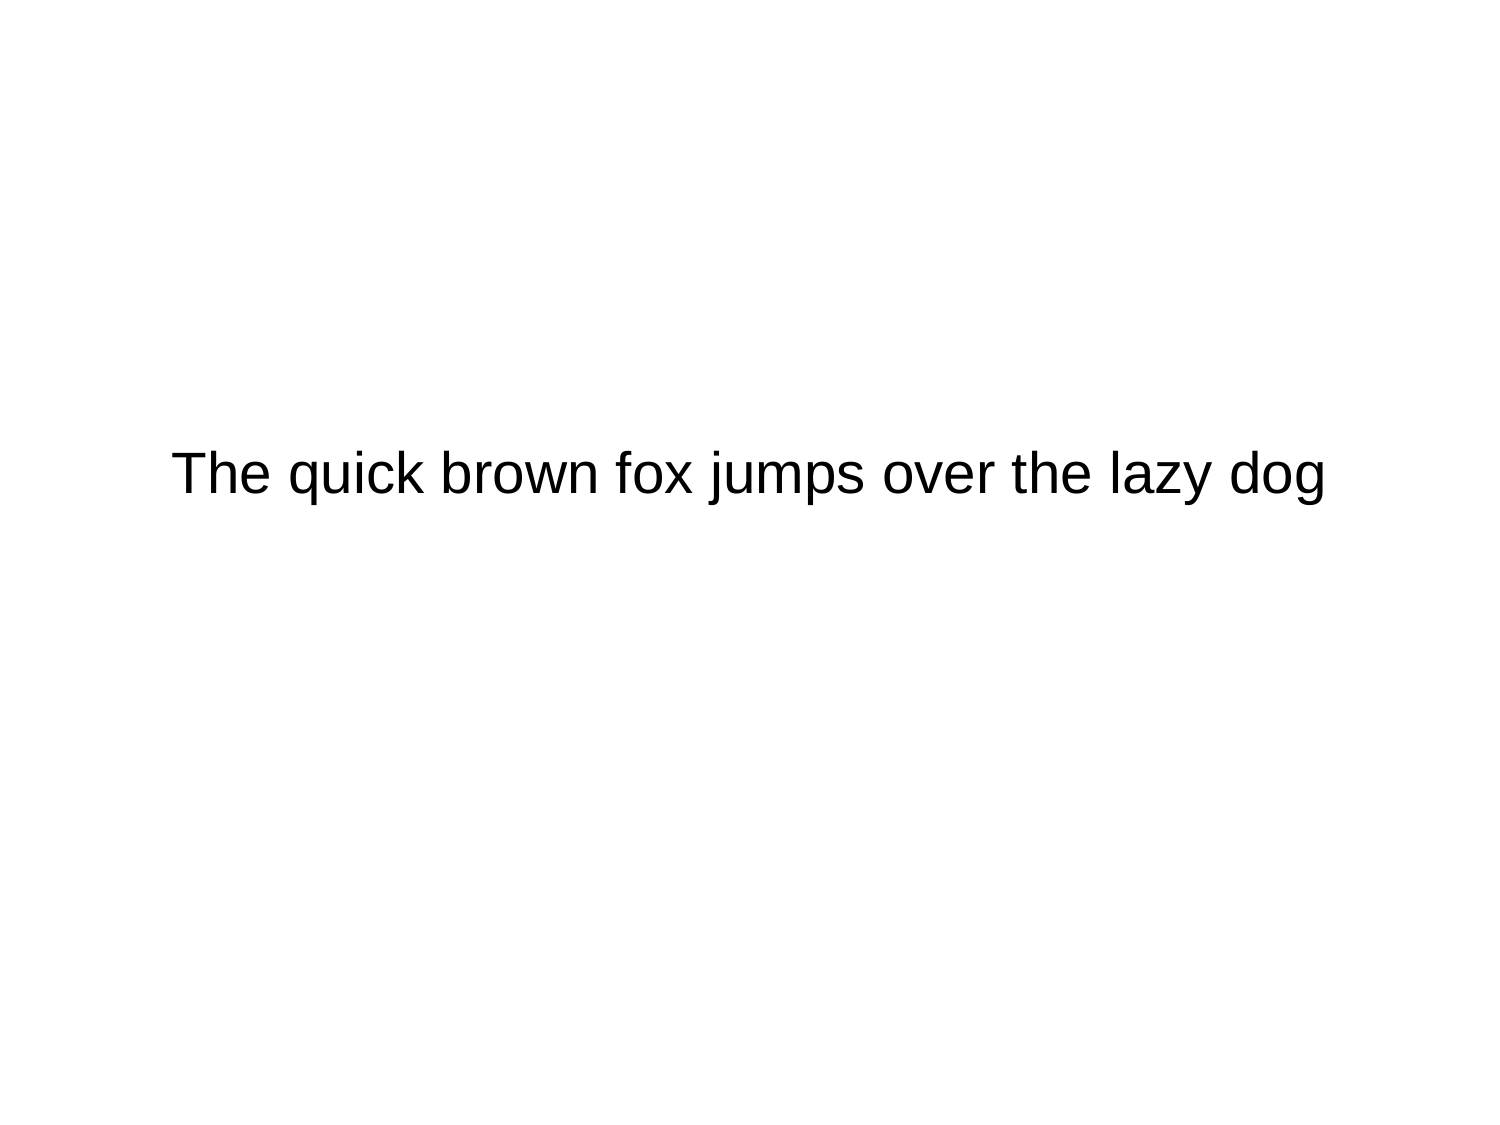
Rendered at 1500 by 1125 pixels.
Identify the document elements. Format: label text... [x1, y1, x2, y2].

title The quick brown fox jumps over the lazy dog [112, 349, 1388, 591]
